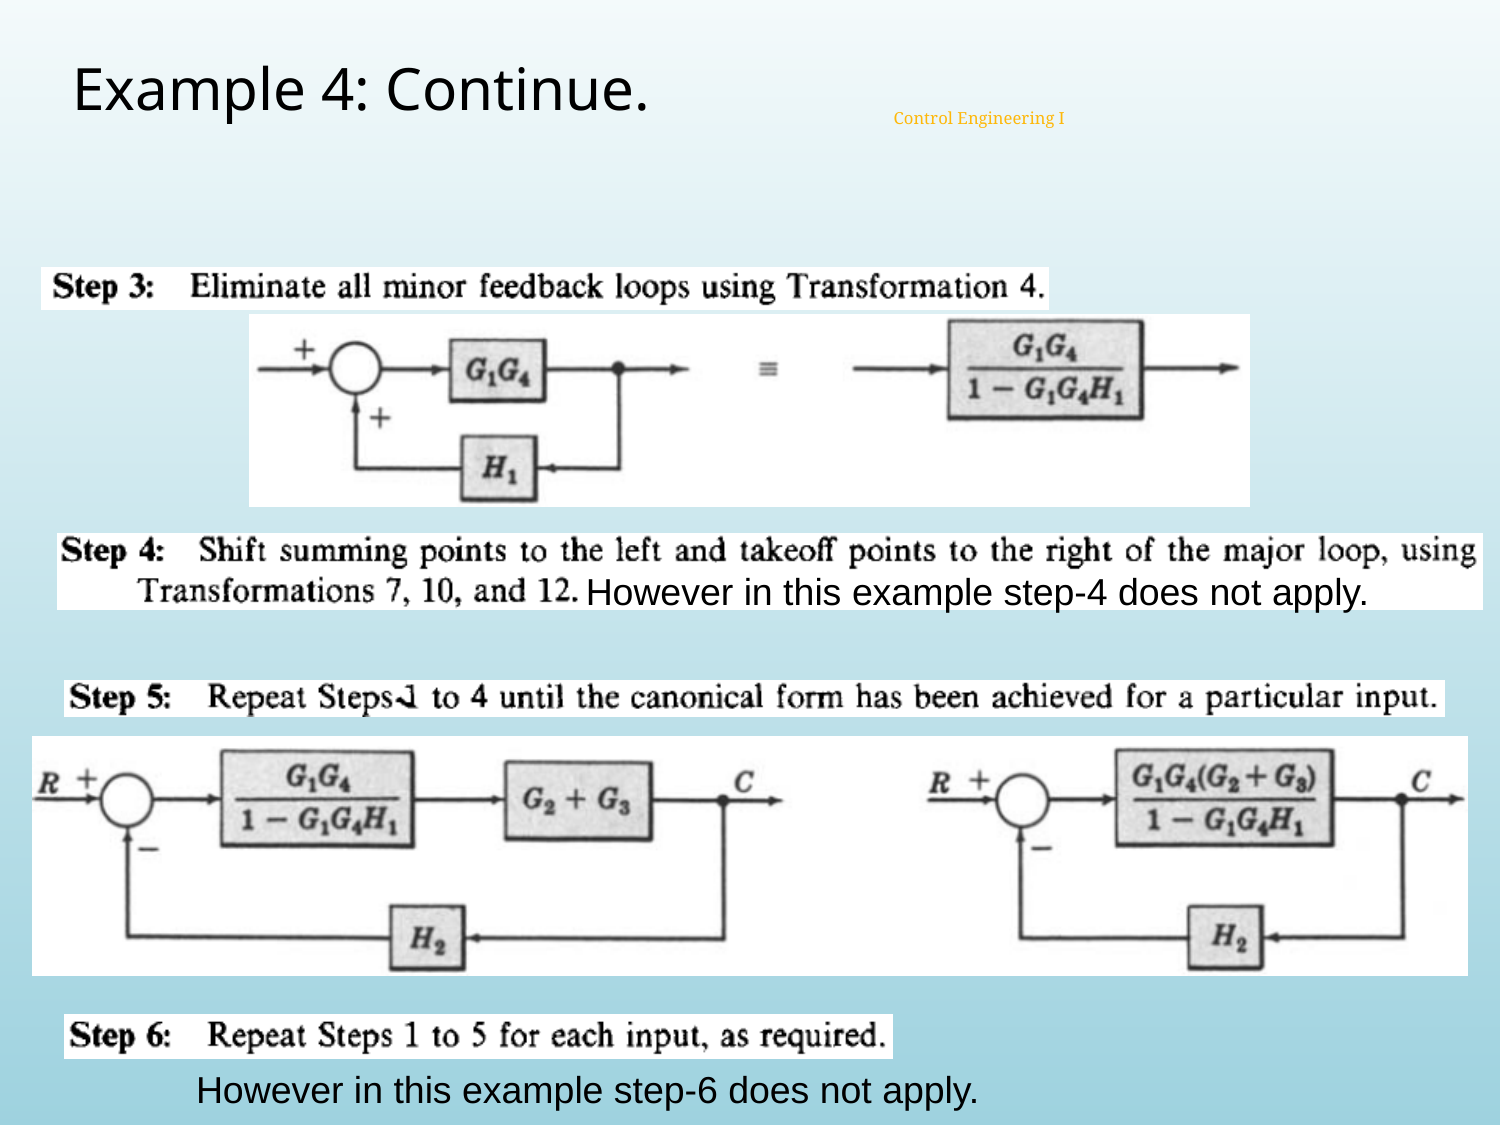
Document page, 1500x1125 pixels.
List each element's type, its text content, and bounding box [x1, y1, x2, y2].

picture [64, 1014, 894, 1059]
footer Control Engineering I [862, 100, 1080, 176]
text_box However in this example step-6 does not apply. [181, 1058, 995, 1119]
picture [64, 679, 1445, 717]
picture [56, 532, 1483, 610]
picture [40, 266, 1050, 310]
picture [32, 736, 1468, 977]
picture [249, 314, 1251, 507]
title Example 4: Continue. [57, 29, 1420, 146]
